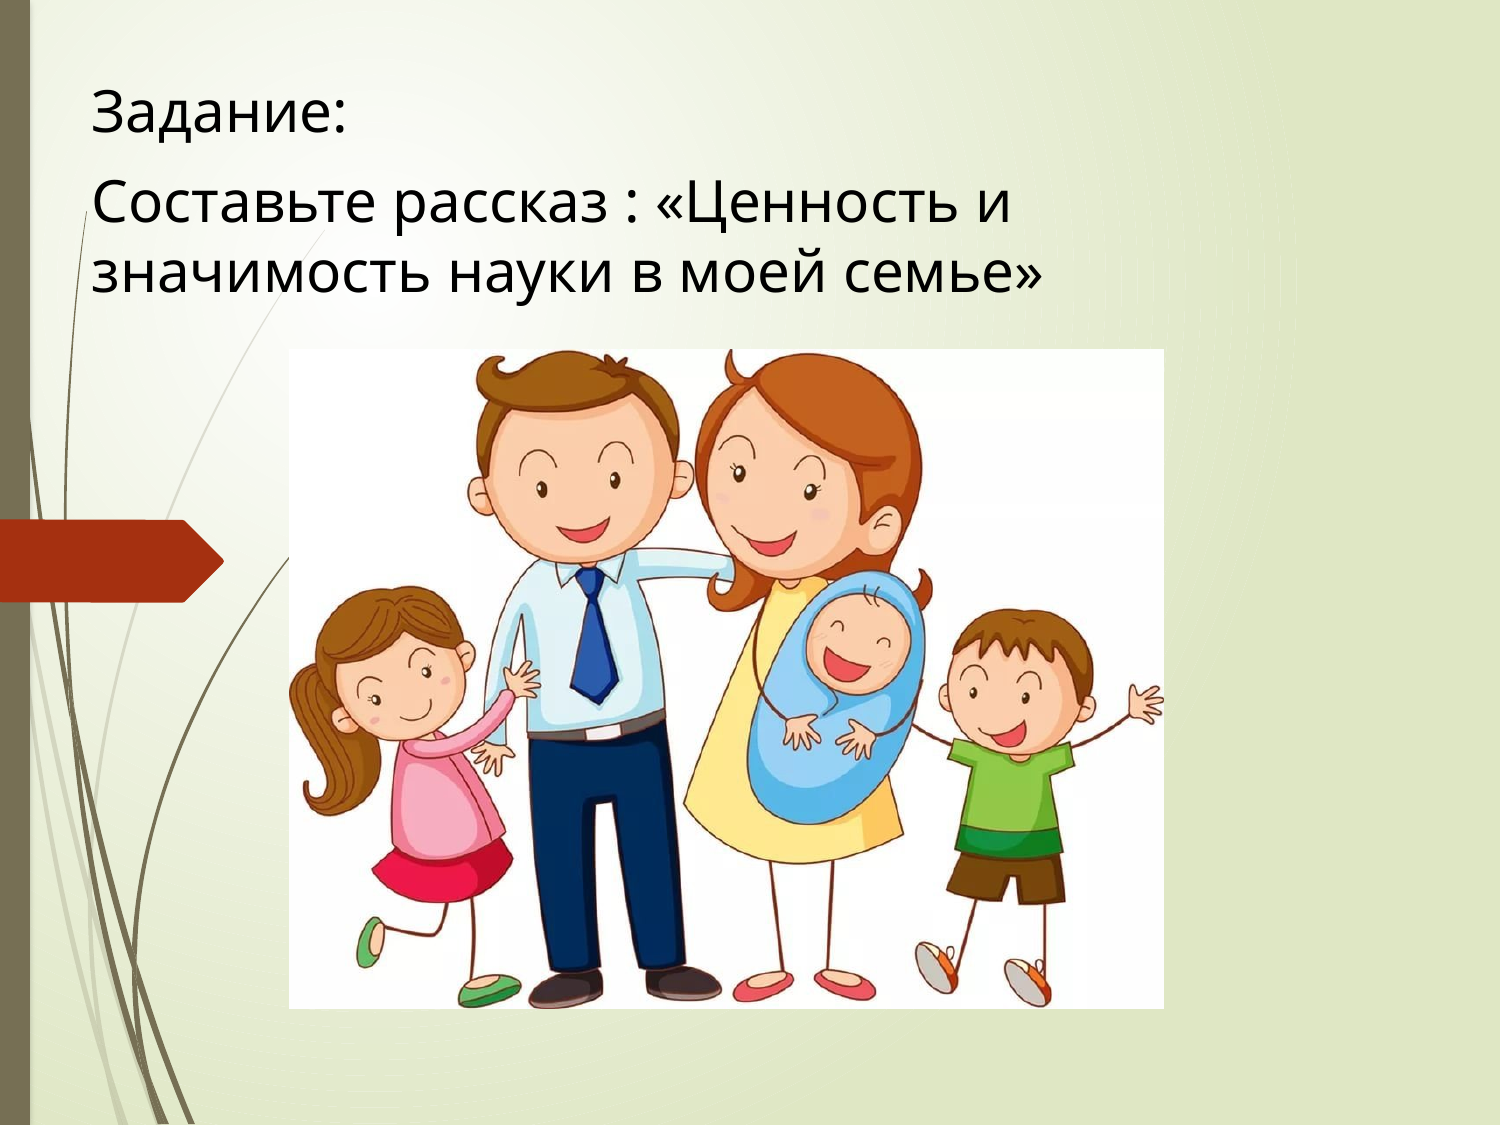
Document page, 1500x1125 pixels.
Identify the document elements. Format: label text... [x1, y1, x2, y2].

list Задание: Составьте рассказ : «Ценность и значимость науки в моей семье» [76, 66, 1352, 313]
picture [288, 349, 1164, 1009]
